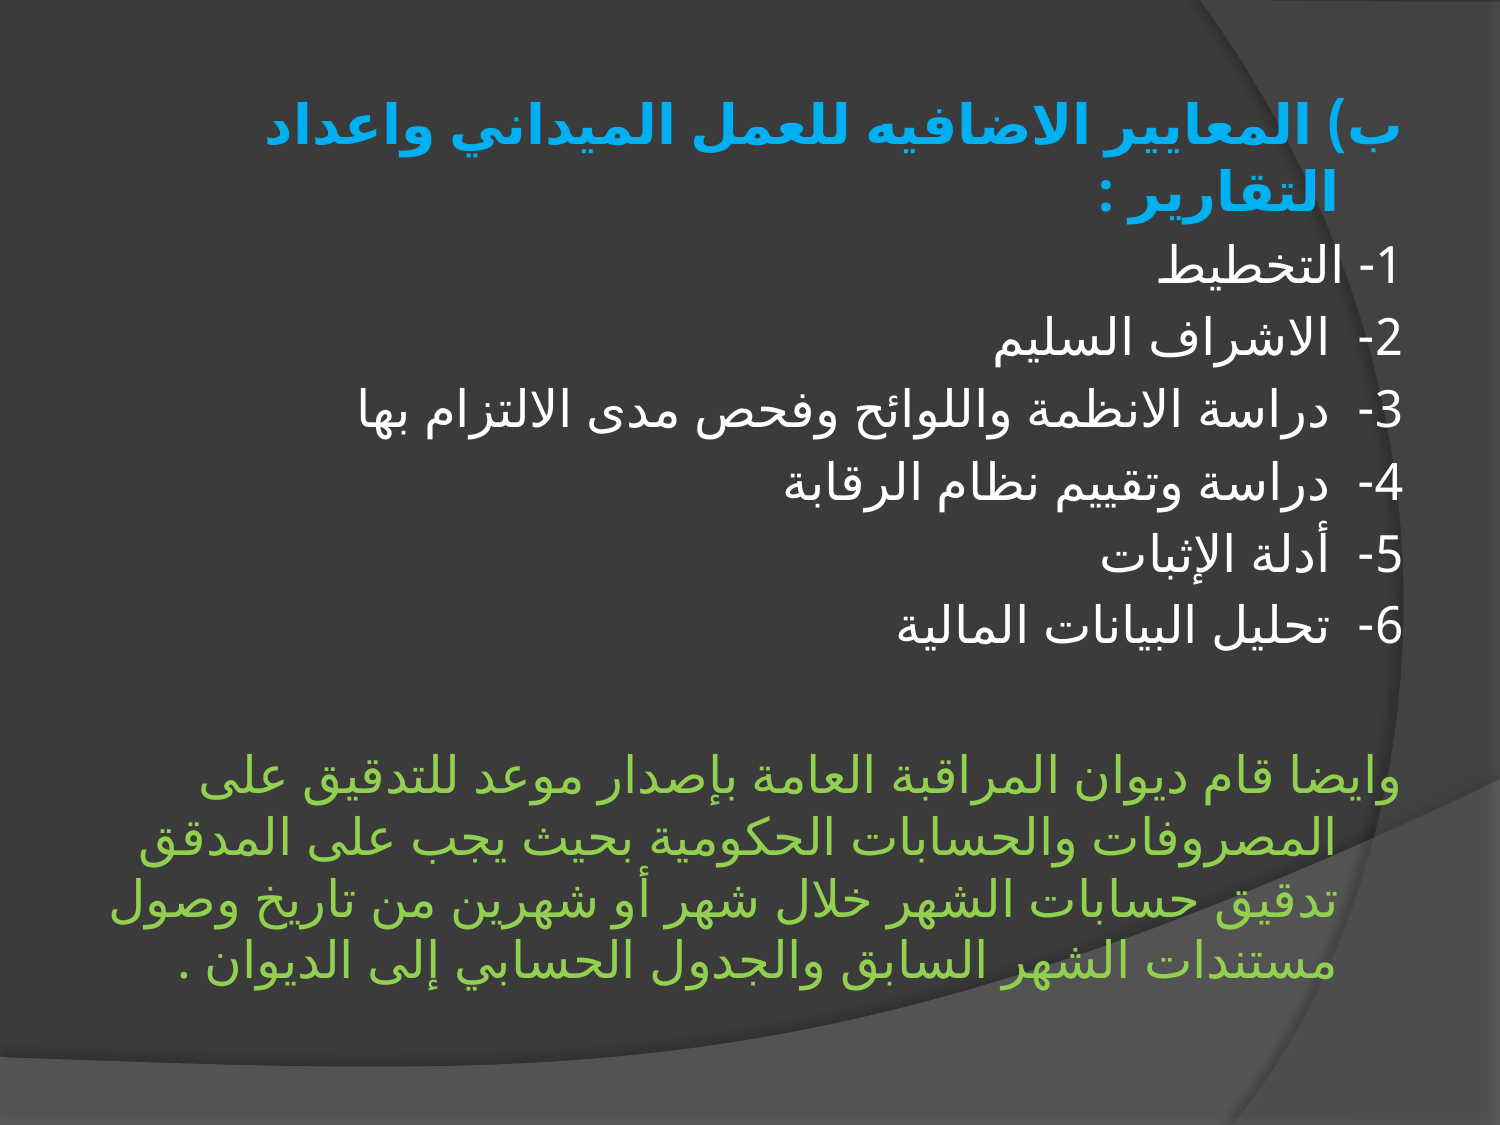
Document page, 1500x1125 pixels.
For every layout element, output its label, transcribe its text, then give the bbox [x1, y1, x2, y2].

list ب) المعايير الاضافيه للعمل الميداني واعداد التقارير : 1- التخطيط 2- الاشراف السليم 3- دراسة الانظمة واللوائح وفحص مدى الالتزام بها 4- دراسة وتقييم نظام الرقابة 5- أدلة الإثبات 6- تحليل البيانات المالية وايضا قام ديوان المراقبة العامة بإصدار موعد للتدقيق على المصروفات والحسابات الحكومية بحيث يجب على المدقق تدقيق حسابات الشهر خلال شهر أو شهرين من تاريخ وصول مستندات الشهر السابق والجدول الحسابي إلى الديوان . [75, 82, 1425, 1013]
